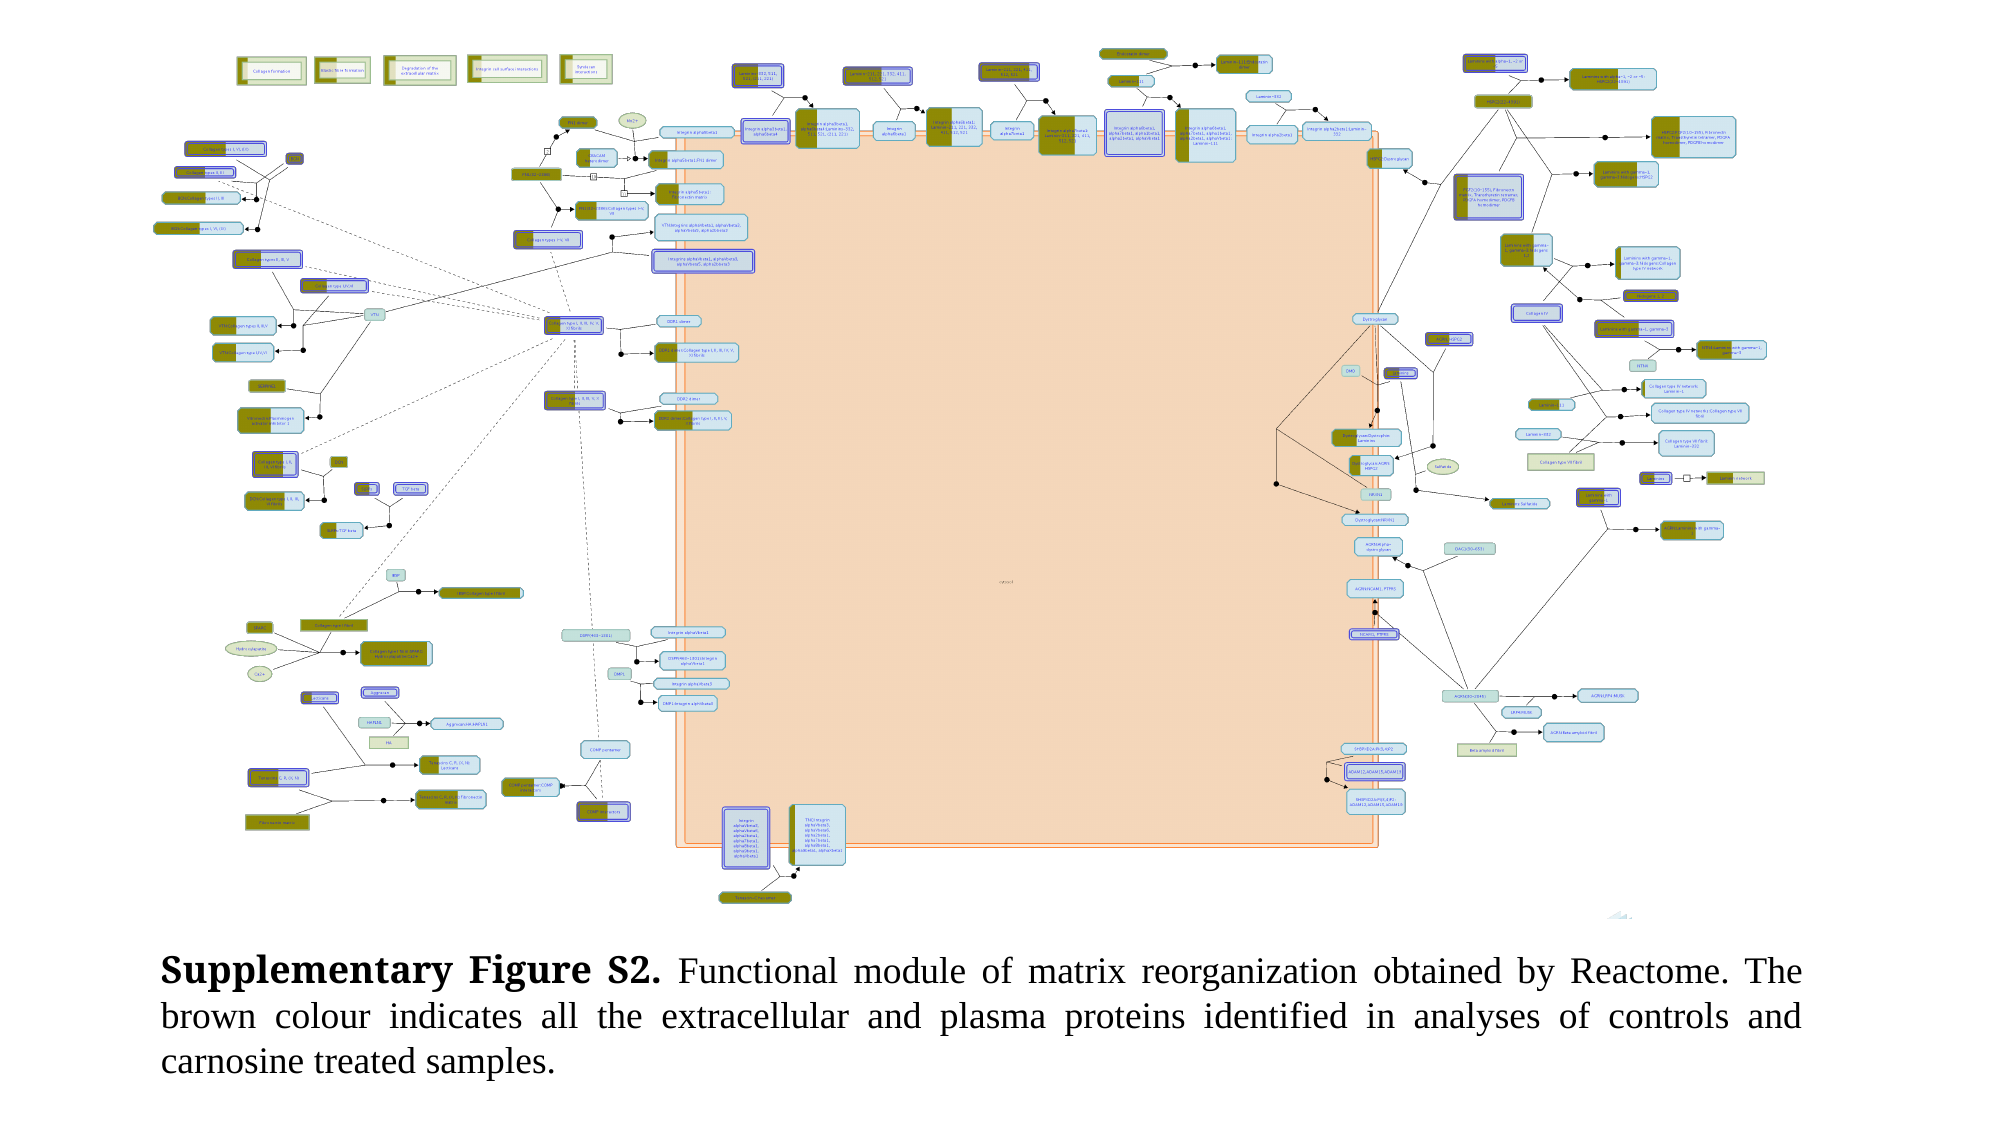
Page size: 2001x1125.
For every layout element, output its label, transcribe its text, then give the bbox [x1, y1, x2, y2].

picture [146, 41, 1774, 919]
text_box Supplementary Figure S2. Functional module of matrix reorganization obtained by Reactome. The brown colour indicates all the extracellular and plasma proteins identified in analyses of controls and carnosine treated samples. [146, 938, 1820, 1089]
